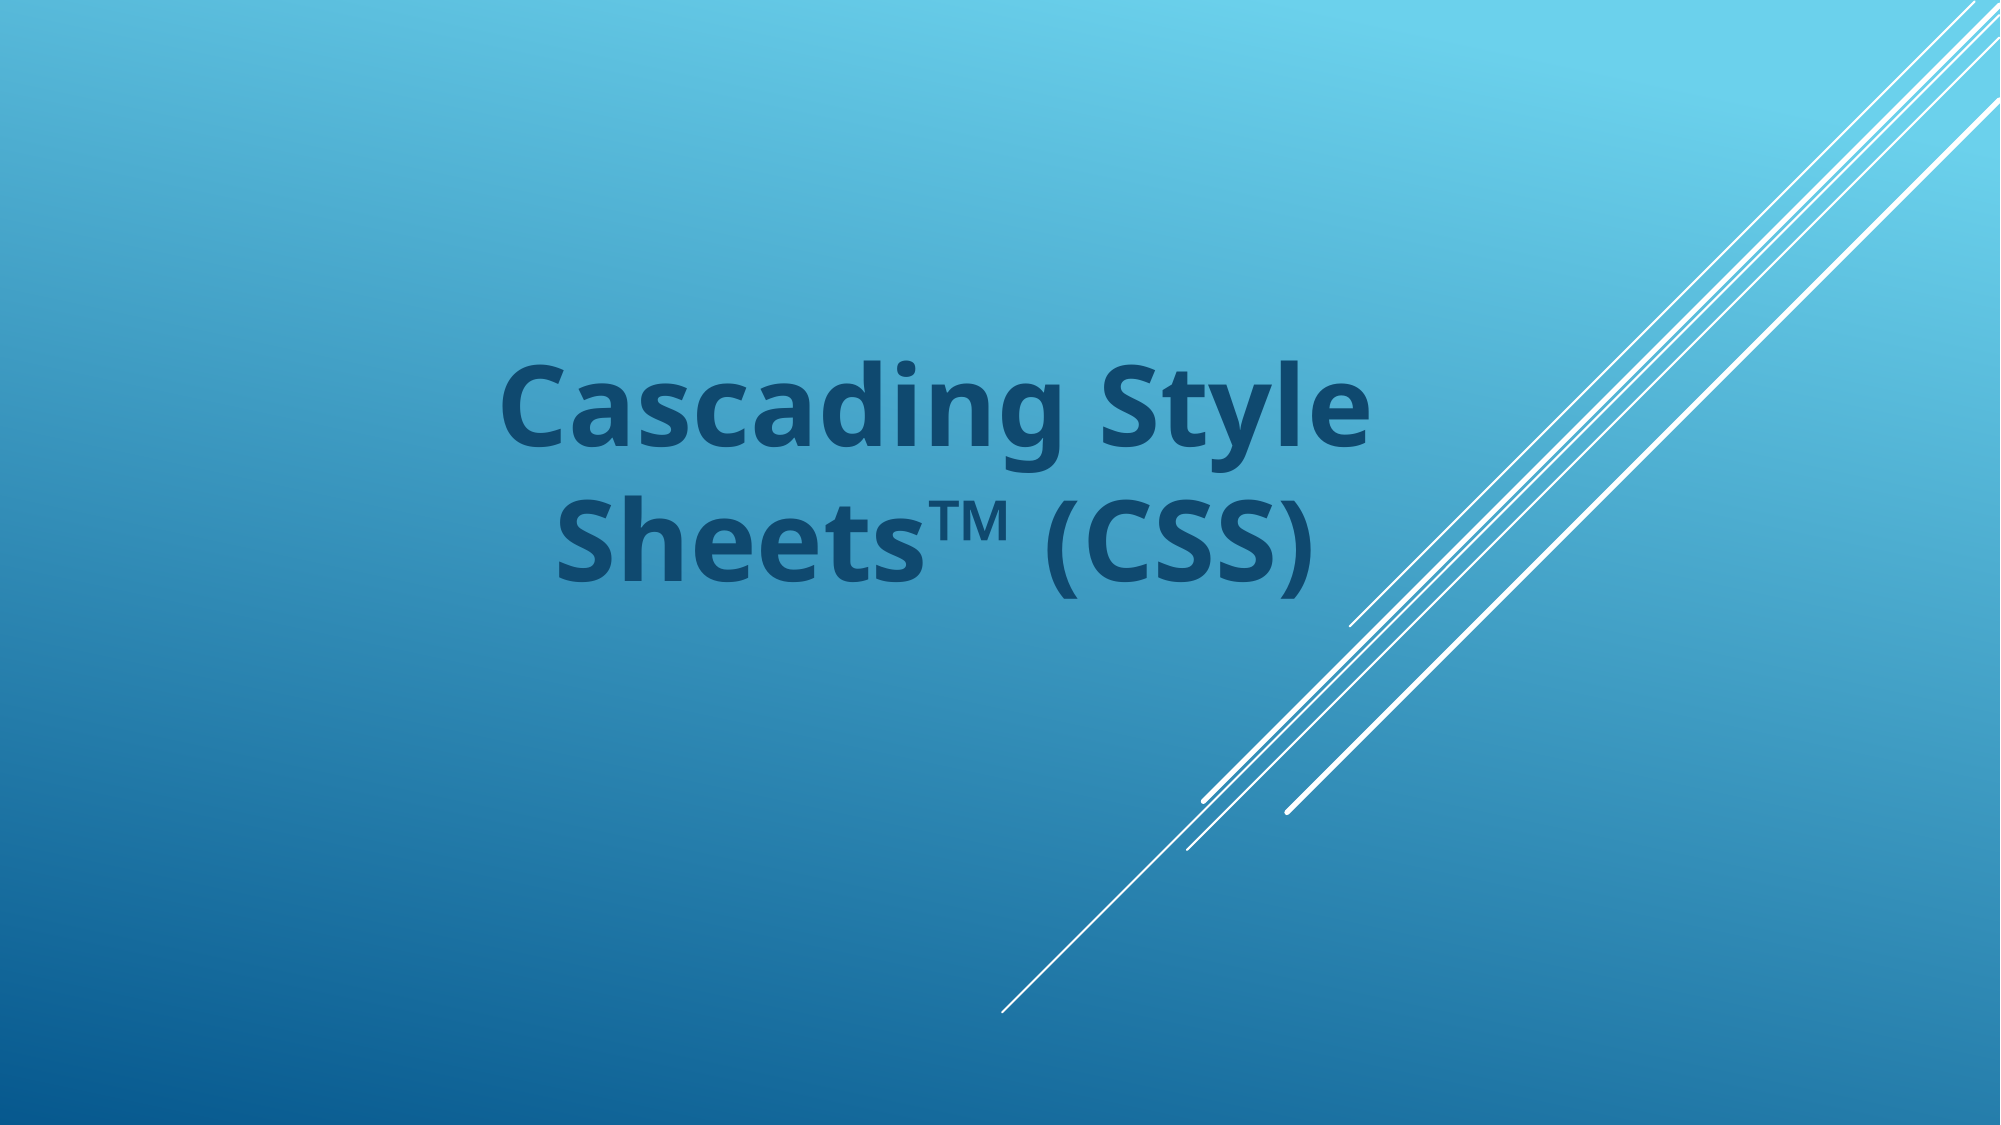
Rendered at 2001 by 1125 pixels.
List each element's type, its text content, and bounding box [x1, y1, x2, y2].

text_box Cascading Style Sheets™ (CSS) [324, 325, 1546, 626]
